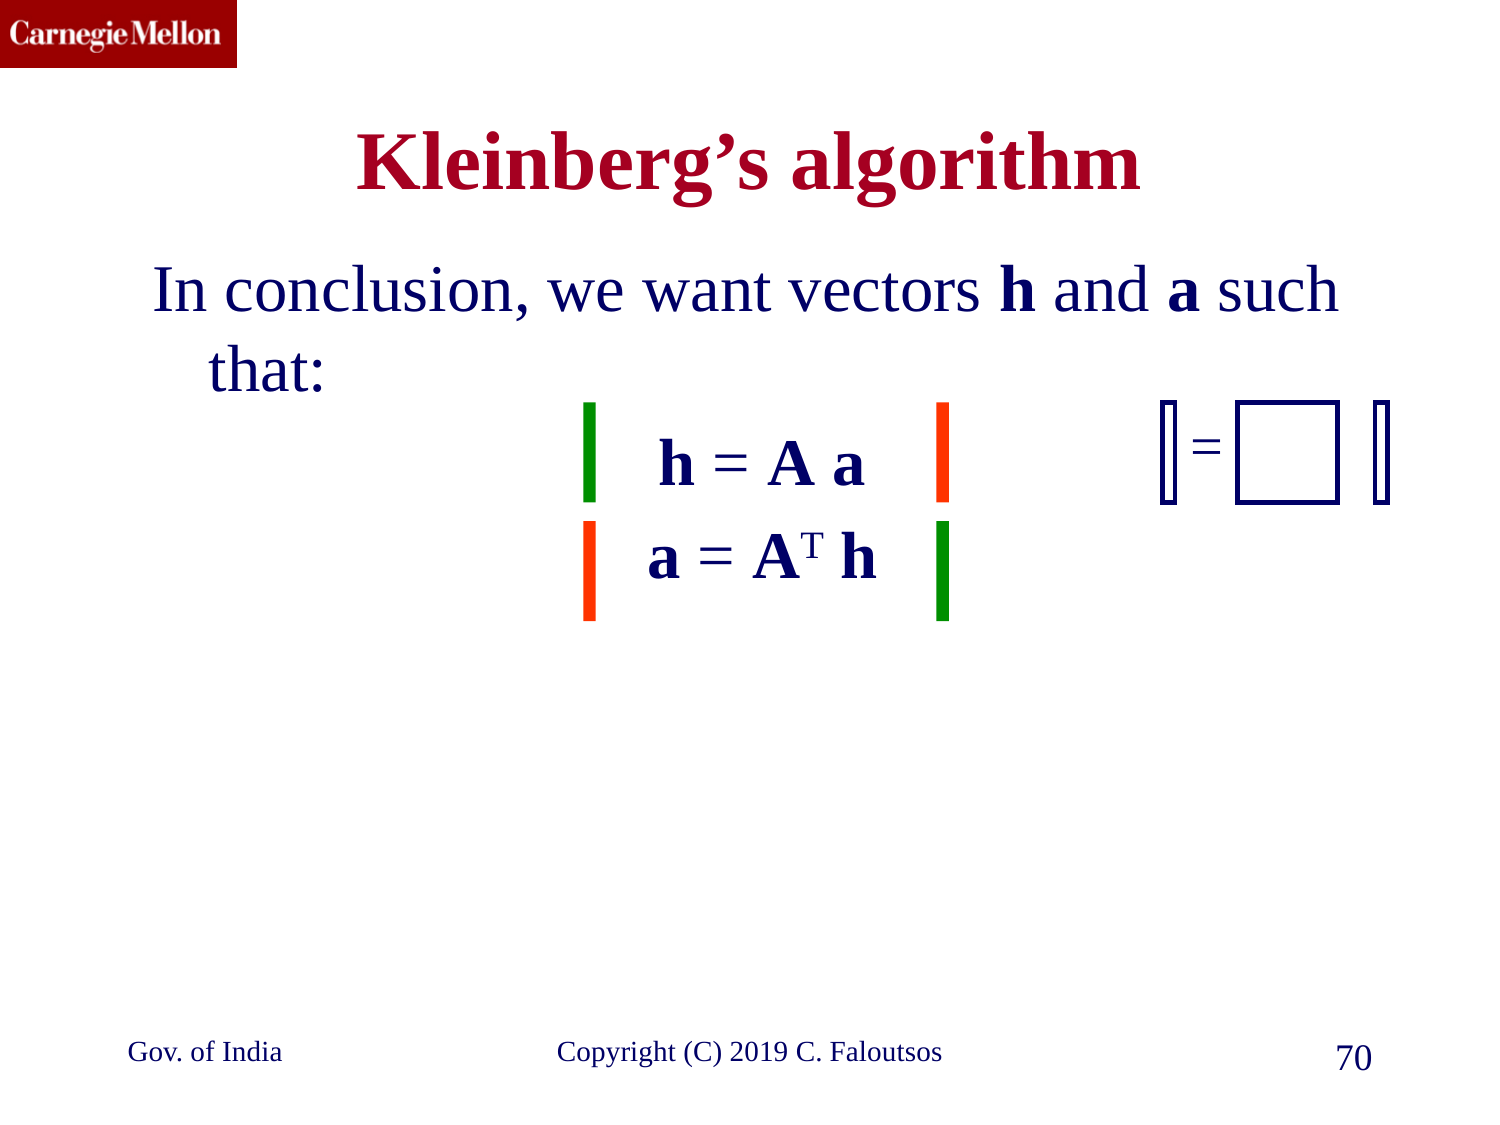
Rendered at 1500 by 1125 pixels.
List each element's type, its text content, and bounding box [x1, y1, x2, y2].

picture [0, 0, 237, 68]
slide_number 70 [1074, 1024, 1388, 1101]
footer Copyright (C) 2019 C. Faloutsos [512, 1024, 988, 1101]
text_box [1162, 400, 1388, 503]
text_box [583, 402, 596, 503]
list In conclusion, we want vectors h and a such that: h = A a a = AT h [137, 237, 1388, 1001]
text_box [936, 402, 949, 503]
title Kleinberg’s algorithm [112, 99, 1388, 213]
slide_number Gov. of India [112, 1024, 426, 1101]
text_box [936, 521, 949, 622]
text_box [583, 521, 596, 622]
